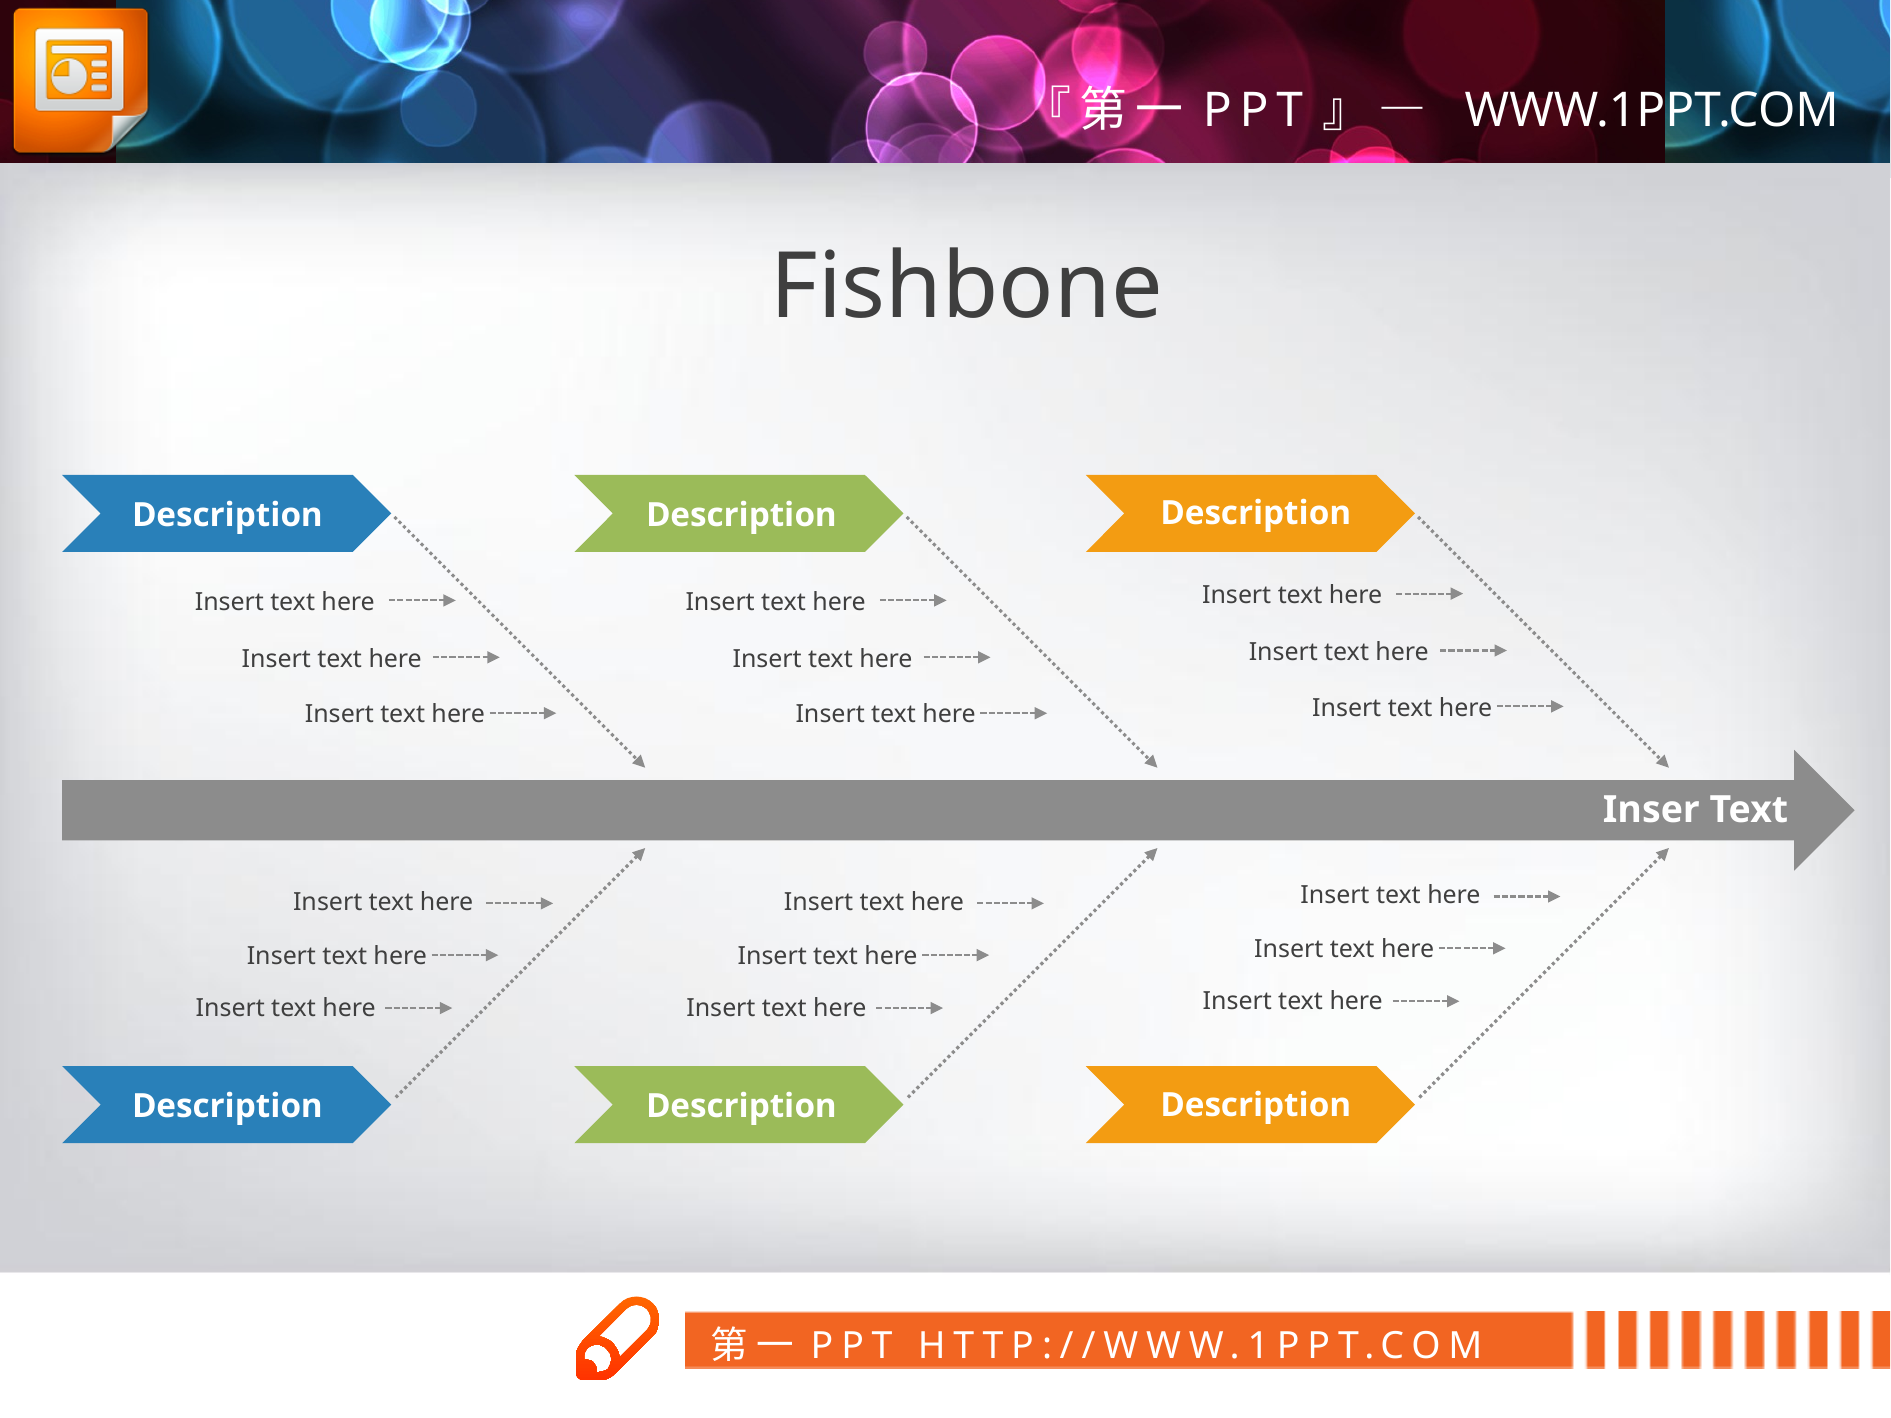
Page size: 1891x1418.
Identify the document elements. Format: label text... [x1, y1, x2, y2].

text_box Insert text here [180, 984, 389, 1029]
text_box [62, 474, 392, 552]
text_box [1085, 474, 1415, 552]
text_box Insert text here [1239, 925, 1412, 970]
text_box Insert text here [180, 578, 389, 623]
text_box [906, 847, 1158, 1099]
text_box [1417, 516, 1670, 768]
text_box Description [631, 485, 852, 541]
text_box Description [631, 1077, 852, 1132]
text_box Fishbone [104, 224, 1830, 351]
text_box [394, 847, 646, 1099]
text_box Insert text here [717, 634, 901, 680]
text_box Inser Text [1588, 777, 1804, 838]
text_box Insert text here [1187, 571, 1398, 616]
text_box Description [1145, 1075, 1367, 1131]
text_box Description [117, 1077, 338, 1132]
text_box Insert text here [1297, 683, 1412, 729]
picture [0, 0, 1891, 1275]
text_box [574, 474, 904, 552]
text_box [1417, 847, 1670, 1099]
text_box Description [117, 485, 338, 541]
text_box Insert text here [226, 634, 389, 680]
text_box [62, 1066, 392, 1144]
text_box Insert text here [278, 878, 389, 923]
text_box Insert text here [289, 690, 389, 736]
picture [685, 1311, 1891, 1369]
text_box Insert text here [1187, 977, 1398, 1022]
text_box Insert text here [1285, 871, 1412, 917]
text_box Insert text here [671, 984, 882, 1029]
text_box [62, 749, 1855, 871]
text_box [394, 516, 646, 768]
text_box [1085, 1066, 1415, 1144]
text_box Description [1145, 484, 1367, 539]
text_box Insert text here [232, 931, 389, 977]
text_box Insert text here [780, 690, 901, 736]
text_box Insert text here [1234, 627, 1412, 673]
text_box Insert text here [670, 578, 881, 623]
text_box Insert text here [769, 878, 901, 923]
text_box Insert text here [722, 931, 901, 977]
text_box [906, 516, 1158, 768]
text_box [574, 1066, 904, 1144]
